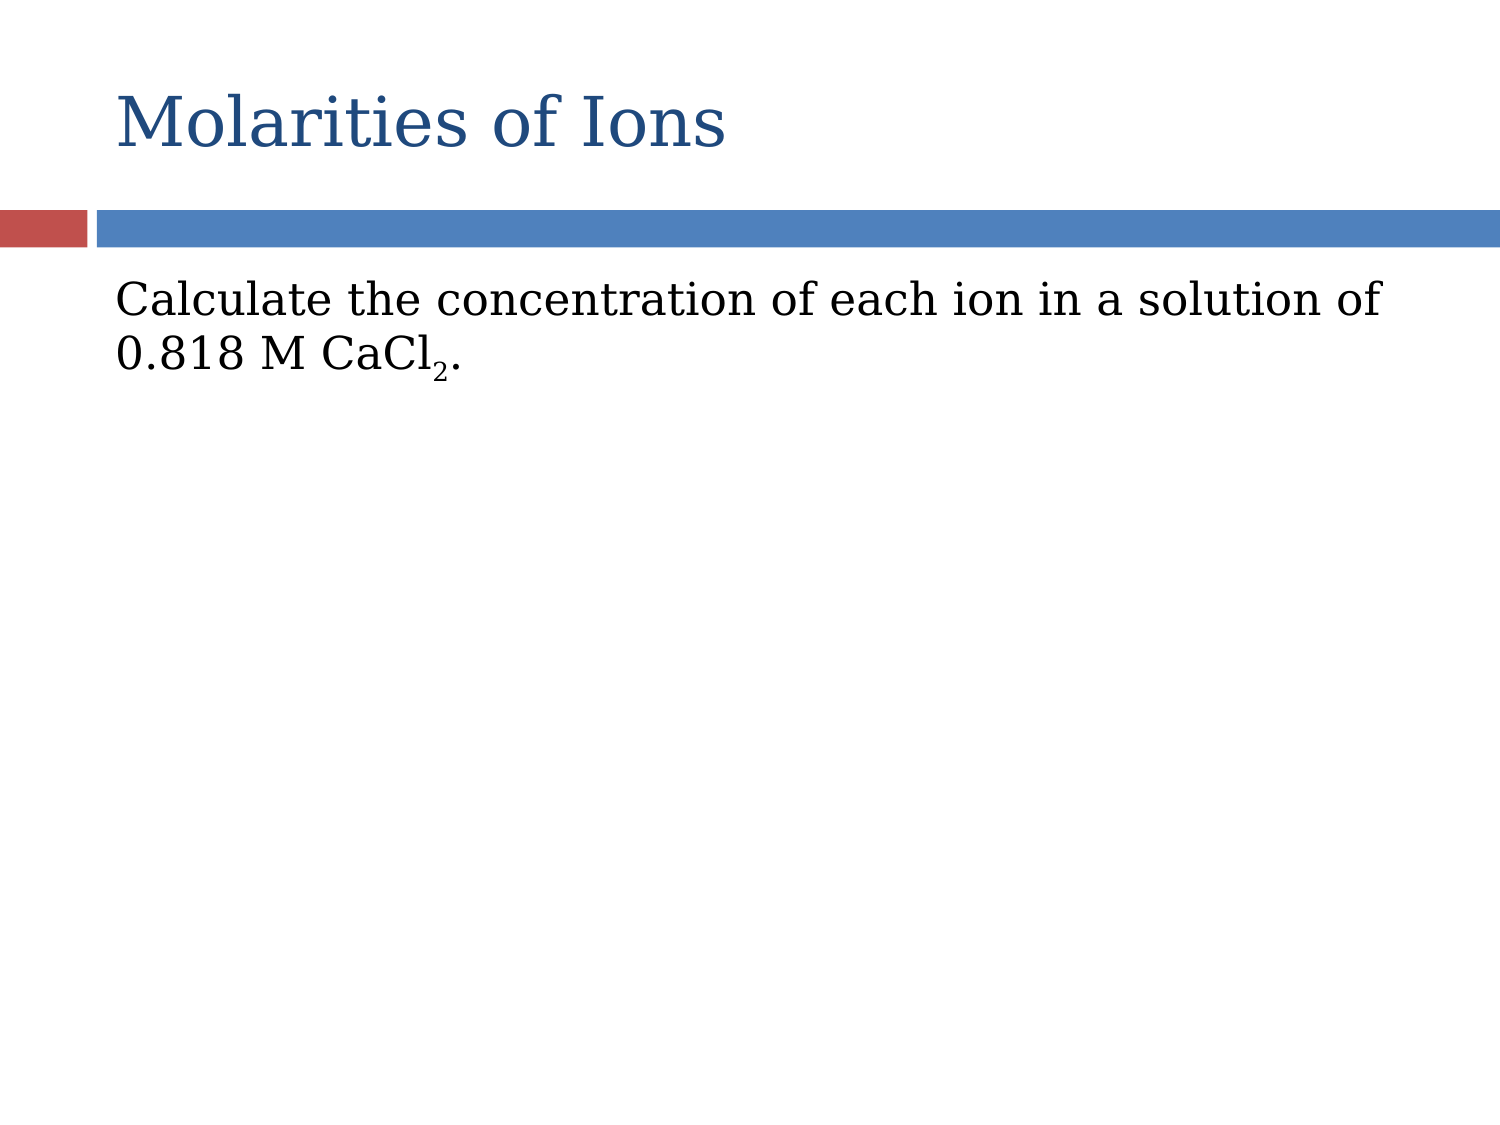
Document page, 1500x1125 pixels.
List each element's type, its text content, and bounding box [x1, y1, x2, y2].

title Molarities of Ions [100, 37, 1438, 200]
list Calculate the concentration of each ion in a solution of 0.818 M CaCl2. [100, 262, 1438, 1000]
